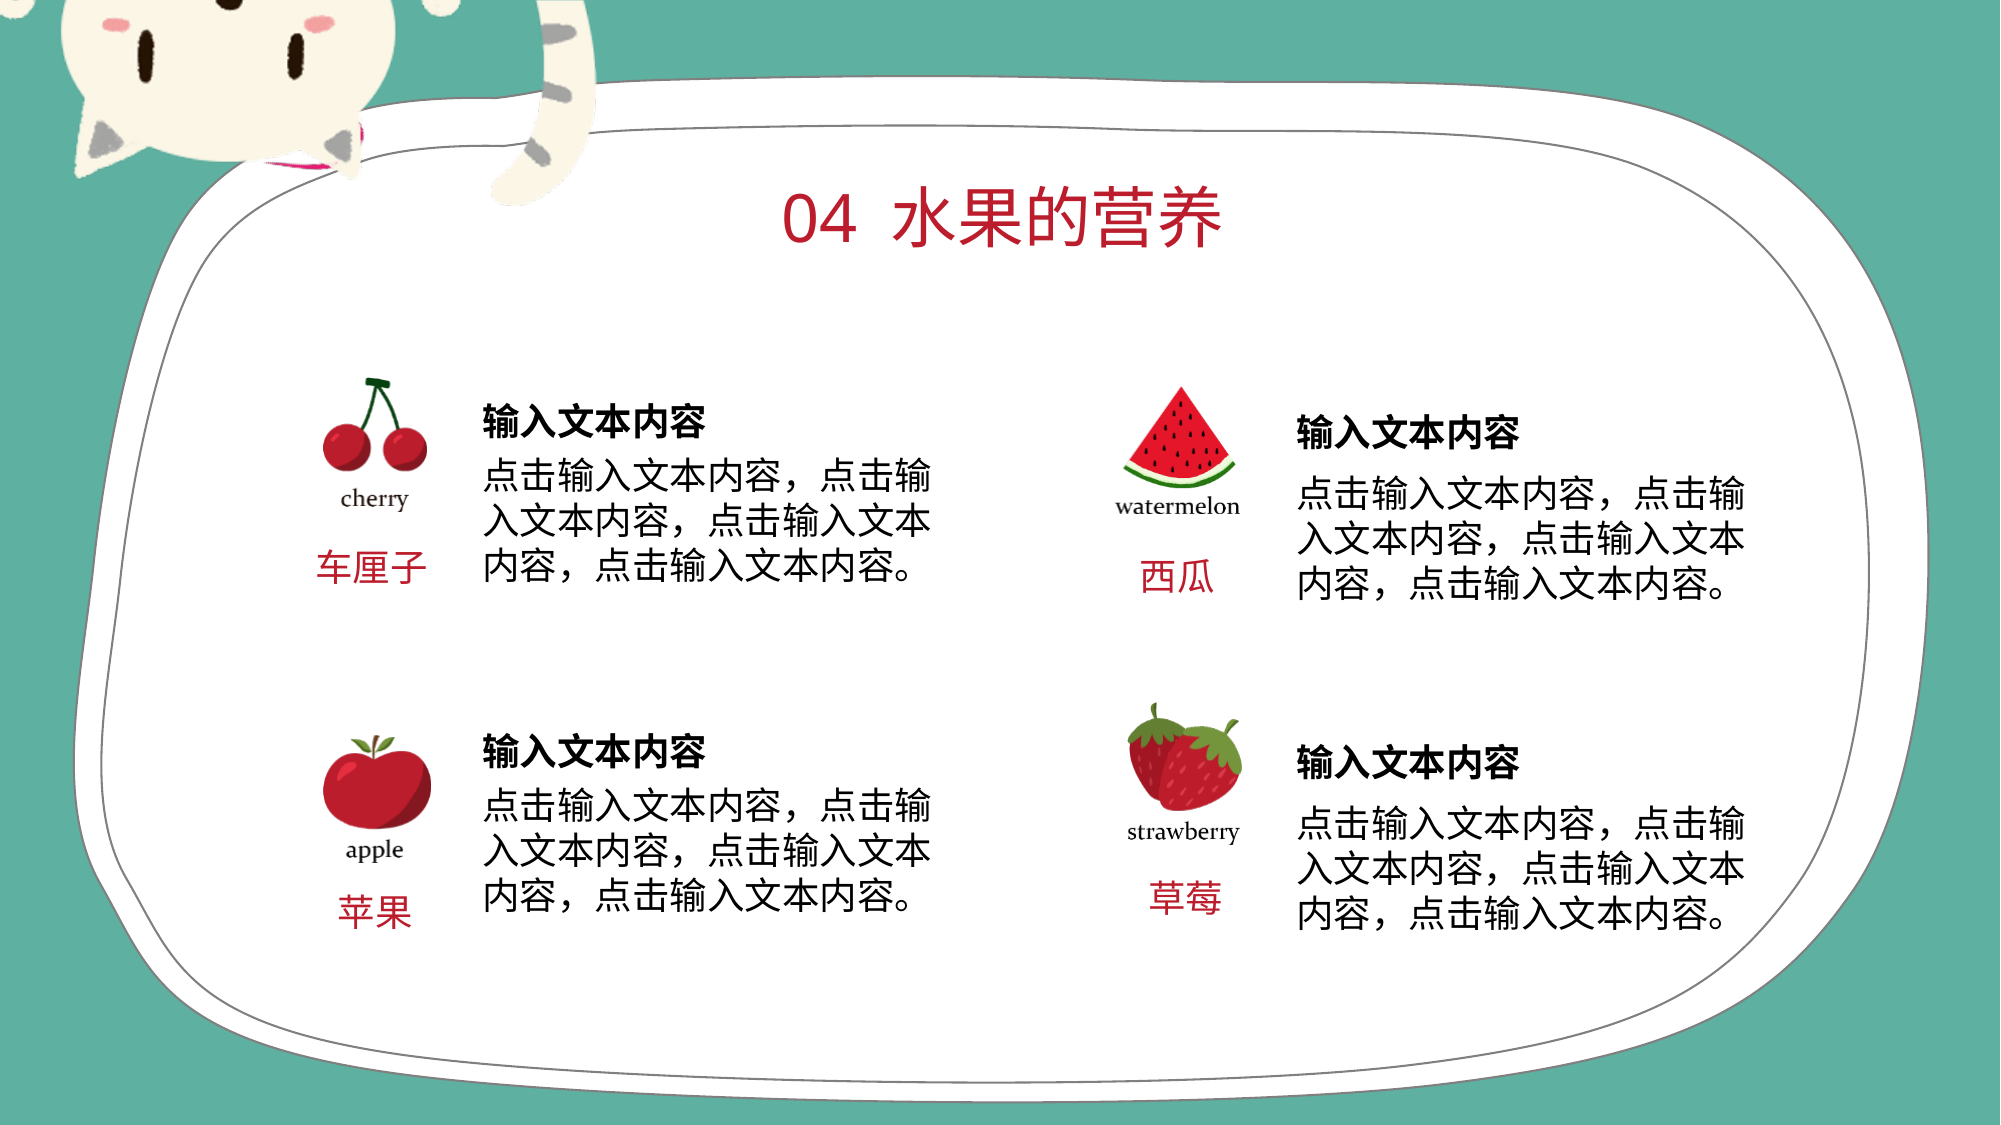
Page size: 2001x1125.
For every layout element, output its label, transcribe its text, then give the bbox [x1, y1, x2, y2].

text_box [300, 377, 449, 598]
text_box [467, 720, 948, 926]
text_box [989, 360, 1240, 607]
picture [0, 0, 597, 217]
text_box 04 水果的营养 [766, 168, 1270, 264]
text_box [1127, 702, 1249, 929]
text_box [467, 390, 948, 597]
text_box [1281, 401, 1762, 615]
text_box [323, 735, 438, 943]
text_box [1281, 731, 1762, 944]
